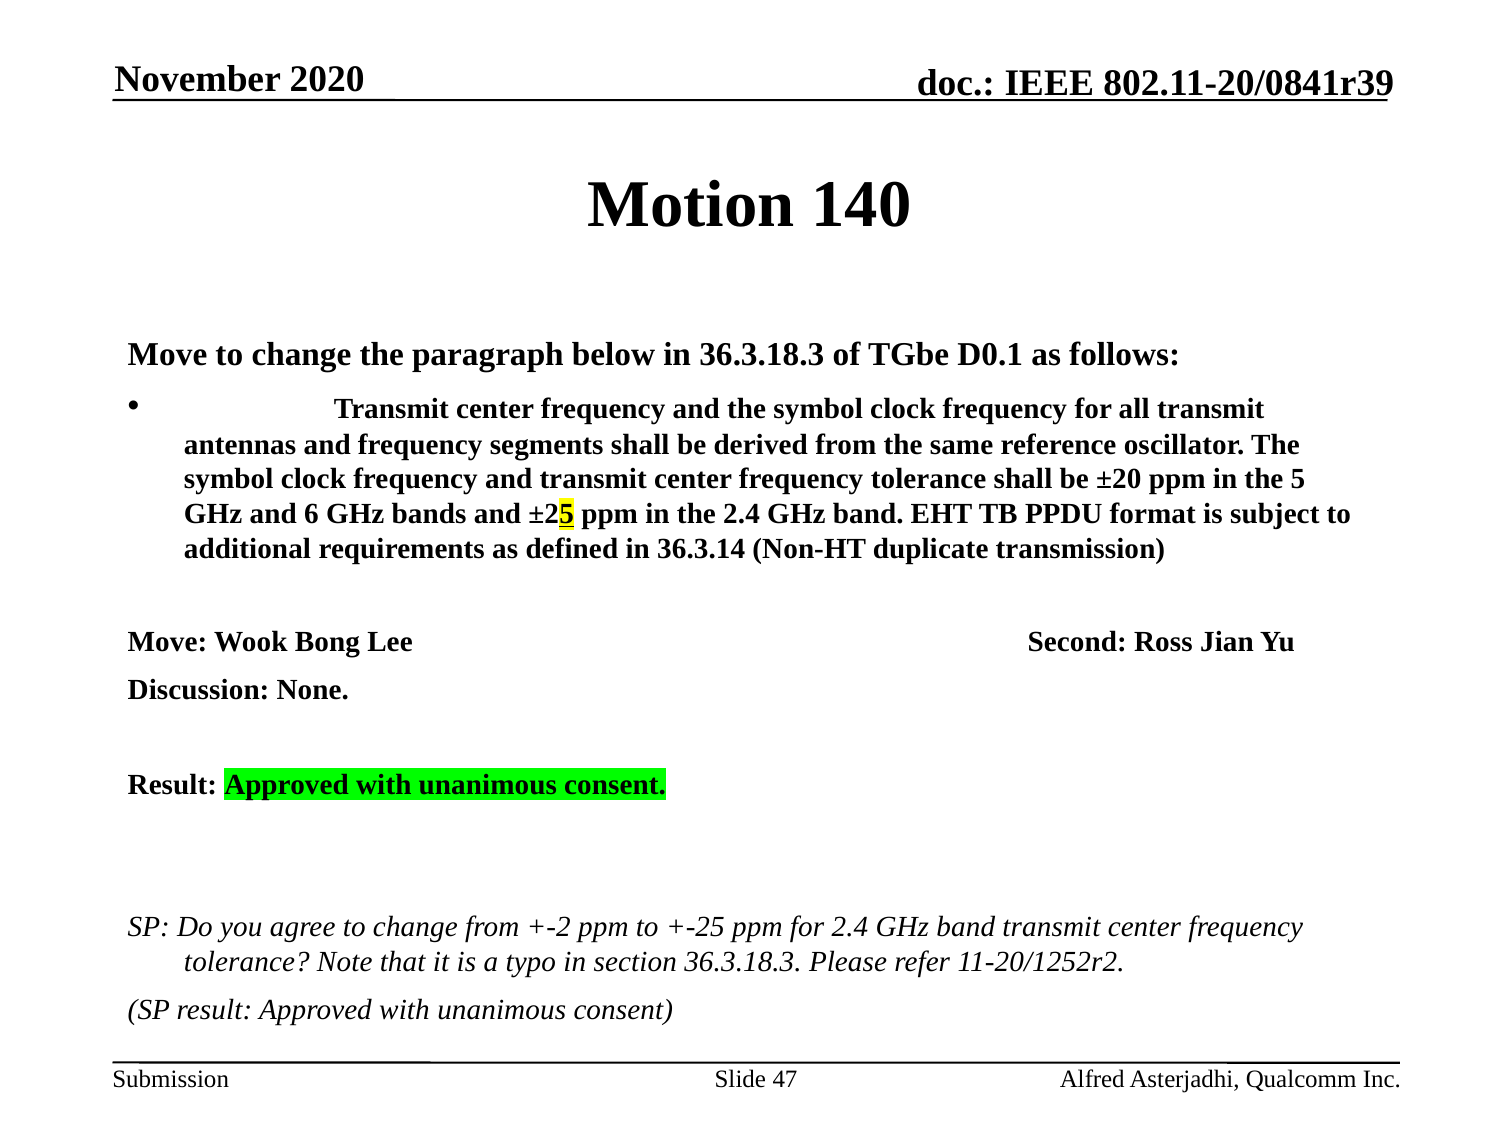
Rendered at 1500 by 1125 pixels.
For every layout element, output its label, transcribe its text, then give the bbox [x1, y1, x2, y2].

title Motion 140 [112, 112, 1388, 288]
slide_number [114, 54, 423, 100]
list Move to change the paragraph below in 36.3.18.3 of TGbe D0.1 as follows: Transmit center frequency and the symbol clock frequency for all transmit antennas and frequency segments shall be derived from the same reference oscillator. The symbol clock frequency and transmit center frequency tolerance shall be ±20 ppm in the 5 GHz and 6 GHz bands and ±25 ppm in the 2.4 GHz band. EHT TB PPDU format is subject to additional requirements as defined in 36.3.14 (Non-HT duplicate transmission) Move: Wook Bong Lee Second: Ross Jian Yu Discussion: None. Result: Approved with unanimous consent. SP: Do you agree to change from +-2 ppm to +-25 ppm for 2.4 GHz band transmit center frequency tolerance? Note that it is a typo in section 36.3.18.3. Please refer 11-20/1252r2. (SP result: Approved with unanimous consent) [112, 324, 1388, 1093]
footer Alfred Asterjadhi, Qualcomm Inc. [878, 1061, 1402, 1093]
slide_number Slide 47 [712, 1061, 800, 1123]
